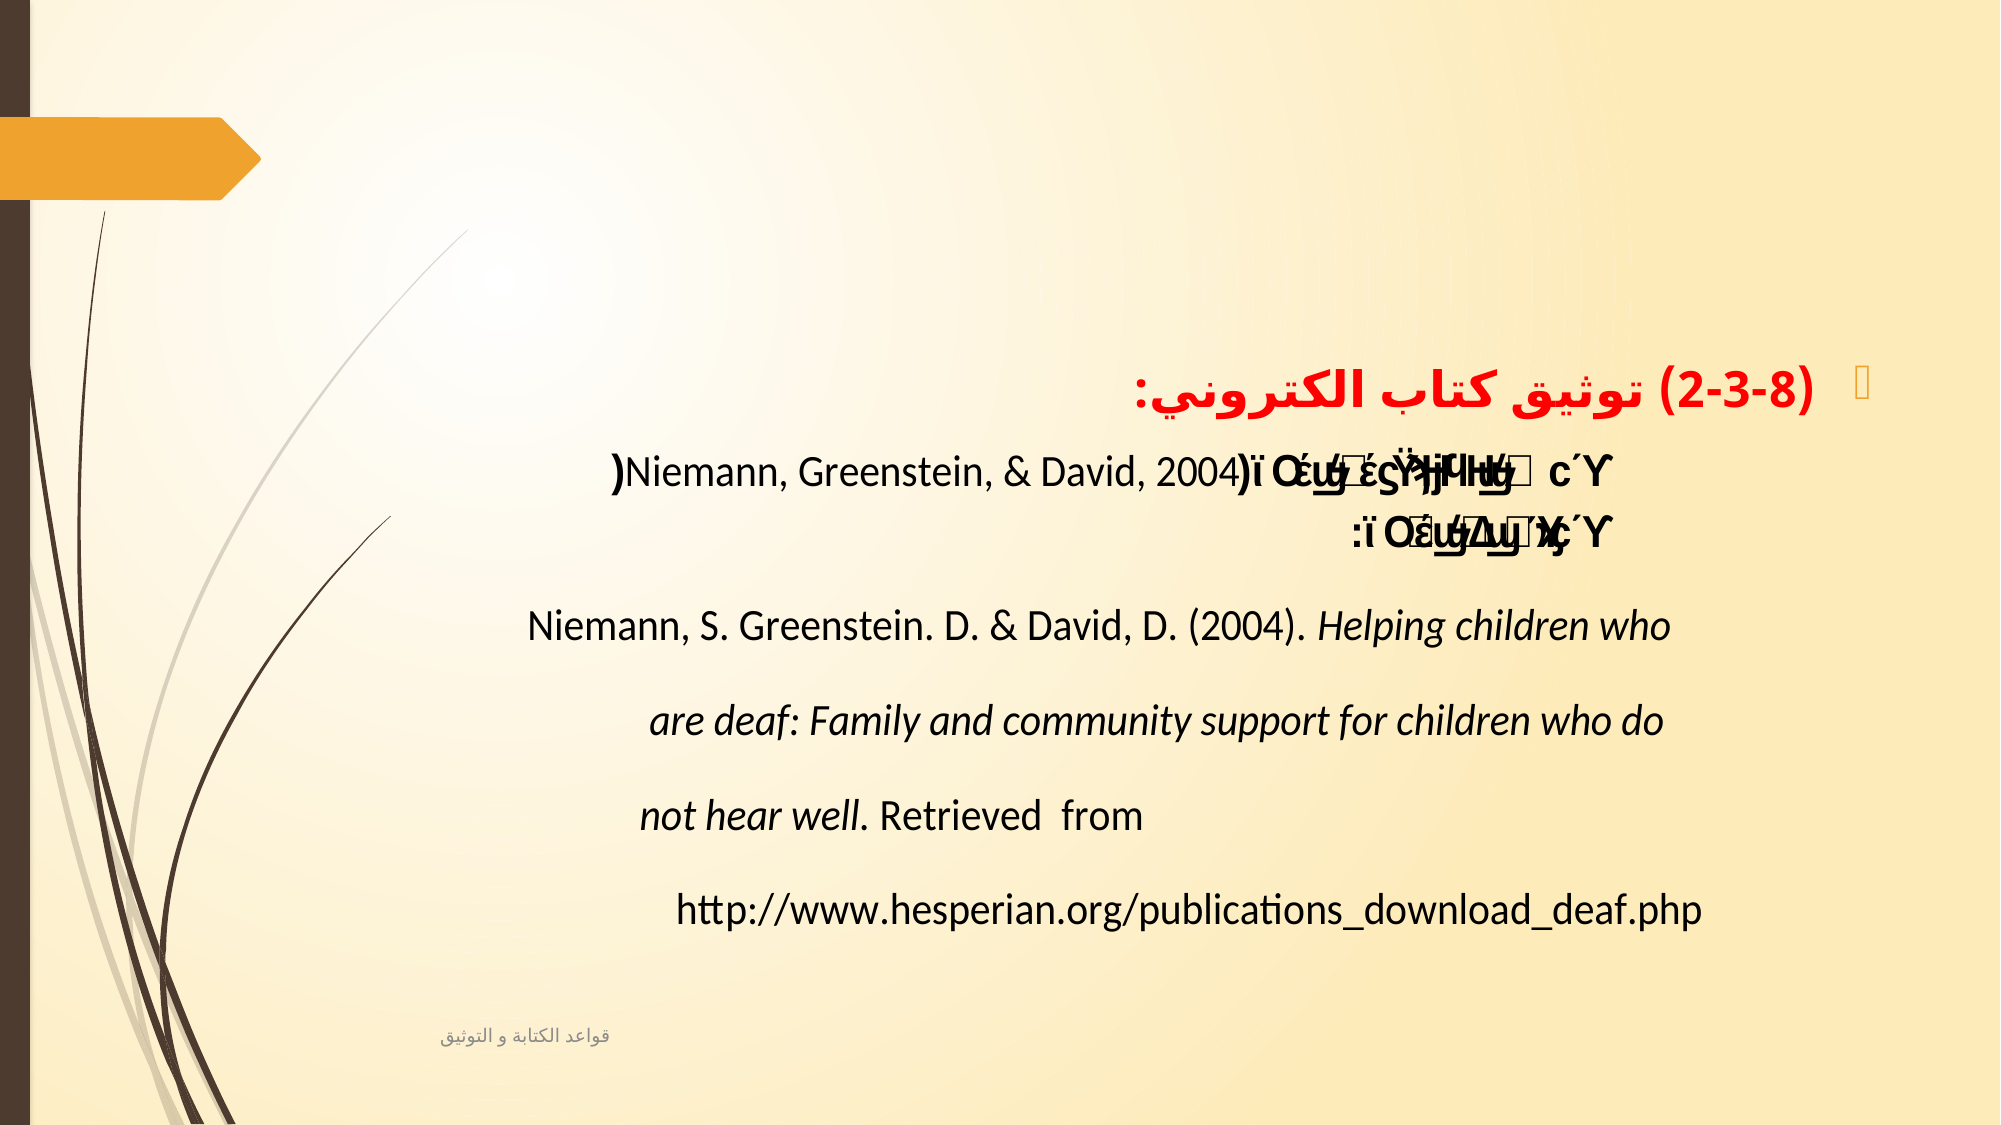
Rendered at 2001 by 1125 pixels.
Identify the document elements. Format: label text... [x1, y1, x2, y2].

list (2-3-8) توثيق كتاب الكتروني: [424, 350, 1888, 970]
picture [473, 443, 1705, 977]
footer قواعد الكتابة و التوثيق [424, 1006, 1675, 1067]
